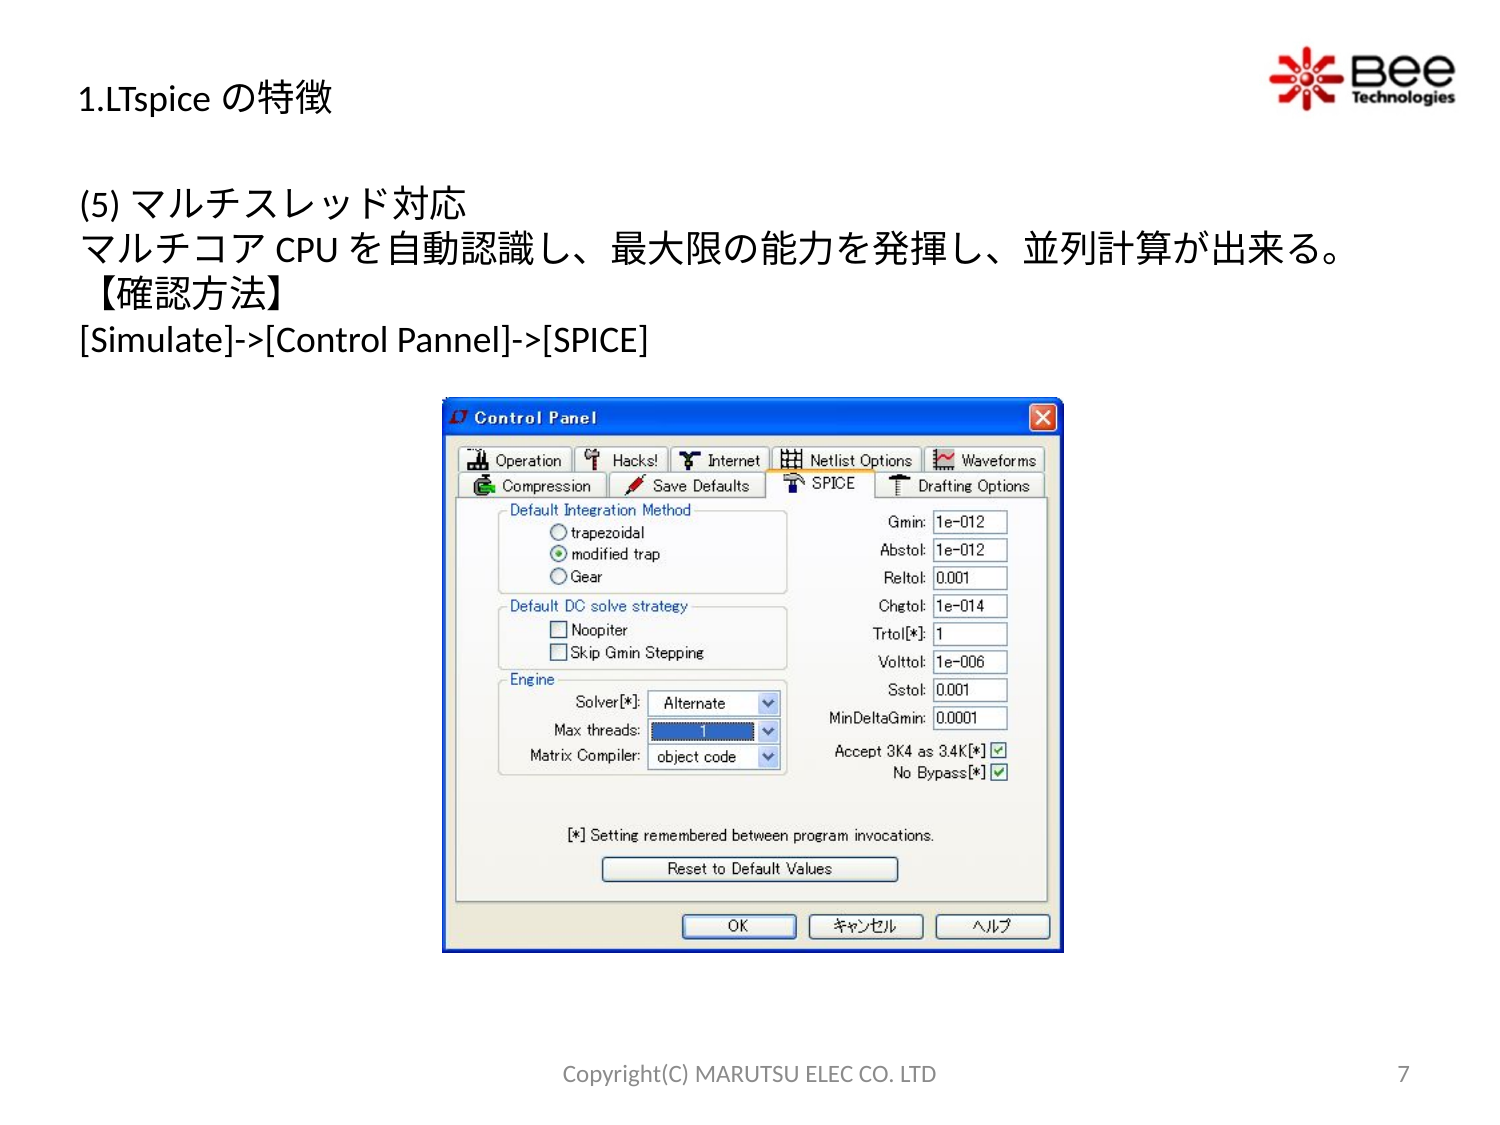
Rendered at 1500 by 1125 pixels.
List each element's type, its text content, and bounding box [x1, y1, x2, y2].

text_box 1.LTspiceの特徴 [62, 66, 357, 127]
slide_number 7 [1074, 1042, 1425, 1103]
text_box (5)マルチスレッド対応 マルチコアCPUを自動認識し、最大限の能力を発揮し、並列計算が出来る。 【確認方法】 [Simulate]->[Control Pannel]->[SPICE] [64, 172, 1376, 368]
picture [442, 396, 1064, 953]
footer Copyright(C) MARUTSU ELEC CO. LTD [512, 1042, 988, 1103]
picture [1259, 30, 1471, 124]
